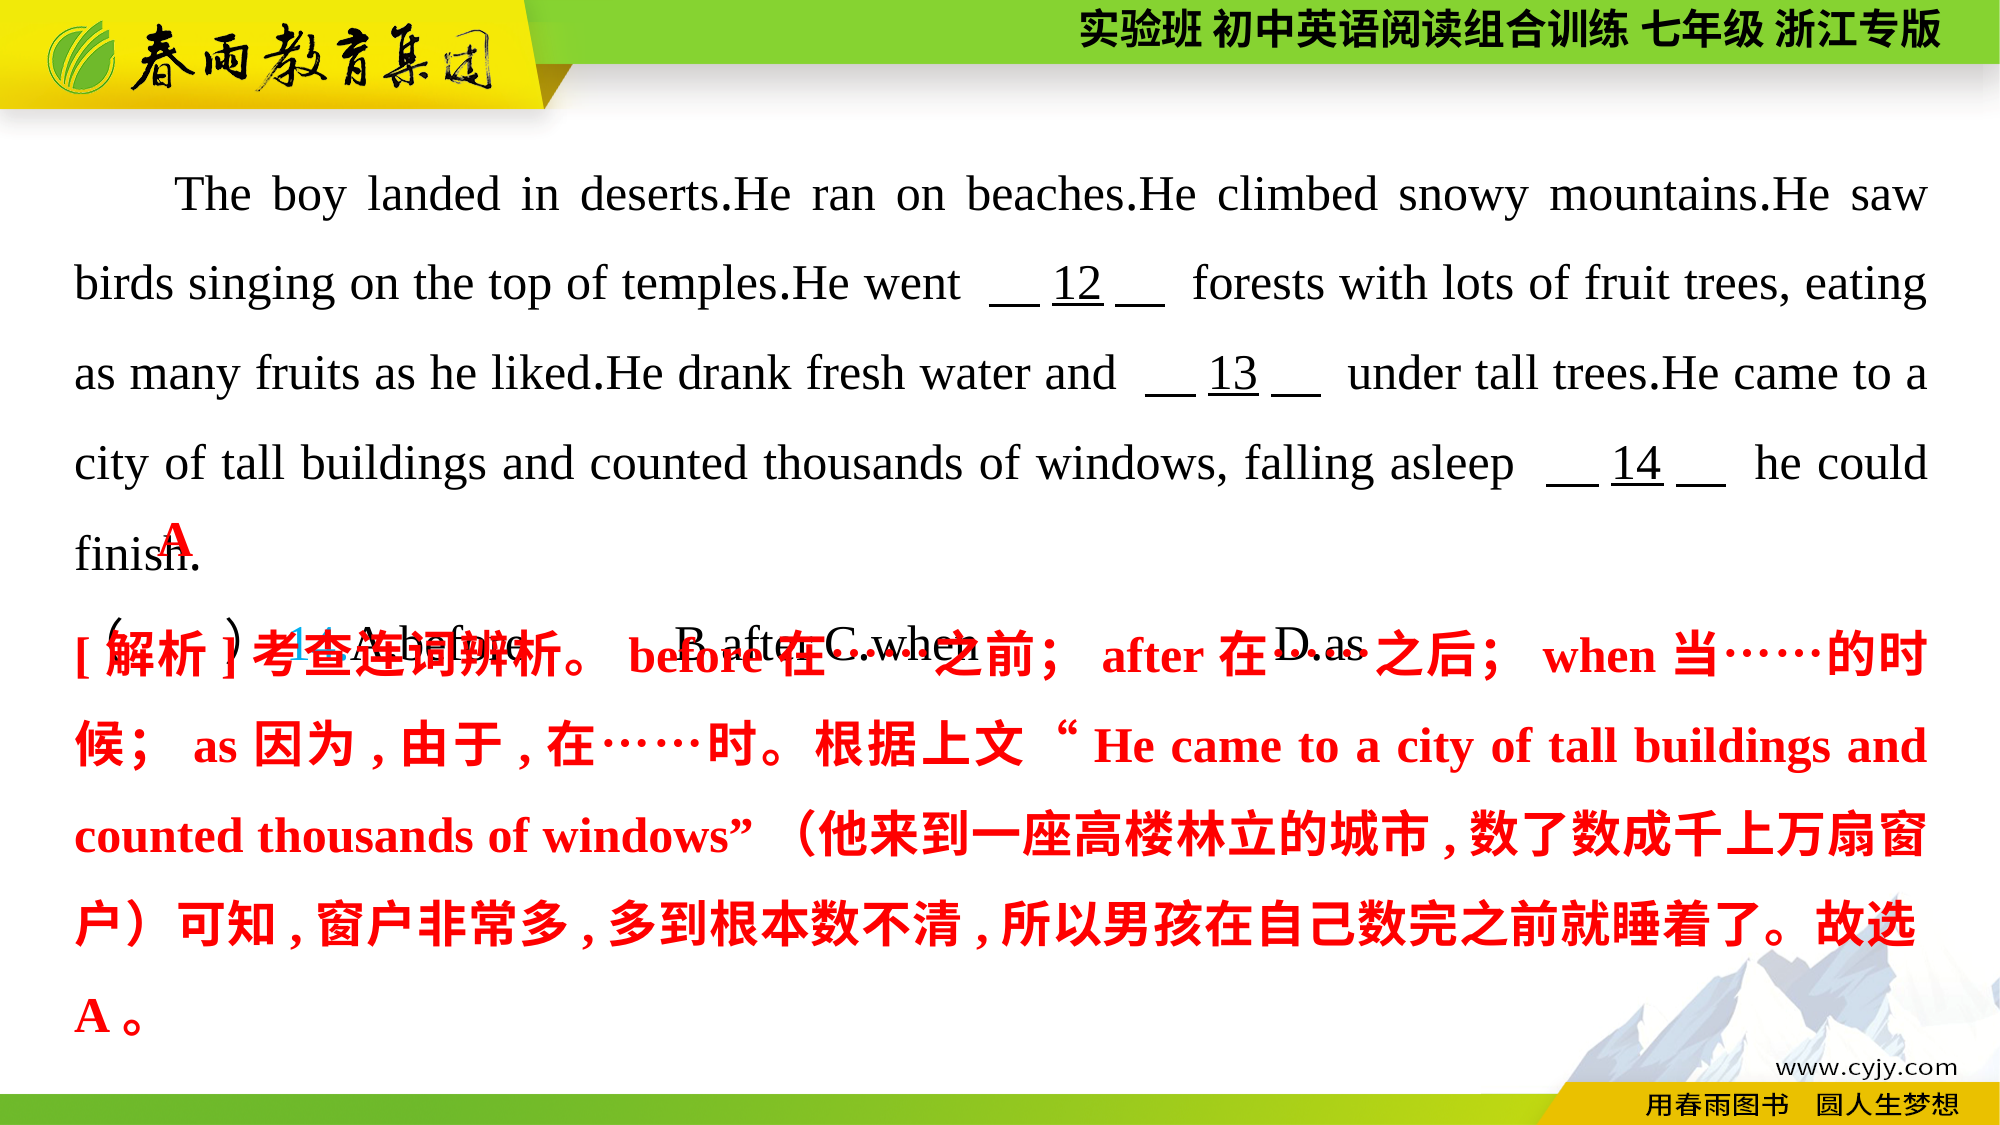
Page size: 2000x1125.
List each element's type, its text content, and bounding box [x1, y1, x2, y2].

picture [0, 0, 2000, 1125]
list The boy landed in deserts.He ran on beaches.He climbed snowy mountains.He saw birds singing on the top of temples.He went 12 forests with lots of fruit trees, eating as many fruits as he liked.He drank fresh water and 13 under tall trees.He came to a city of tall buildings and counted thousands of windows, falling asleep 14 he could finish. （ ）14.A.before B.after C.when D.as [59, 122, 1944, 585]
text_box [解析]考查连词辨析。before在……之前；after在……之后；when当……的时候；as因为,由于,在……时。根据上文“He came to a city of tall buildings and counted thousands of windows”（他来到一座高楼林立的城市,数了数成千上万扇窗户）可知,窗户非常多,多到根本数不清,所以男孩在自己数完之前就睡着了。故选A。 [59, 585, 1944, 1051]
text_box A [142, 498, 208, 574]
